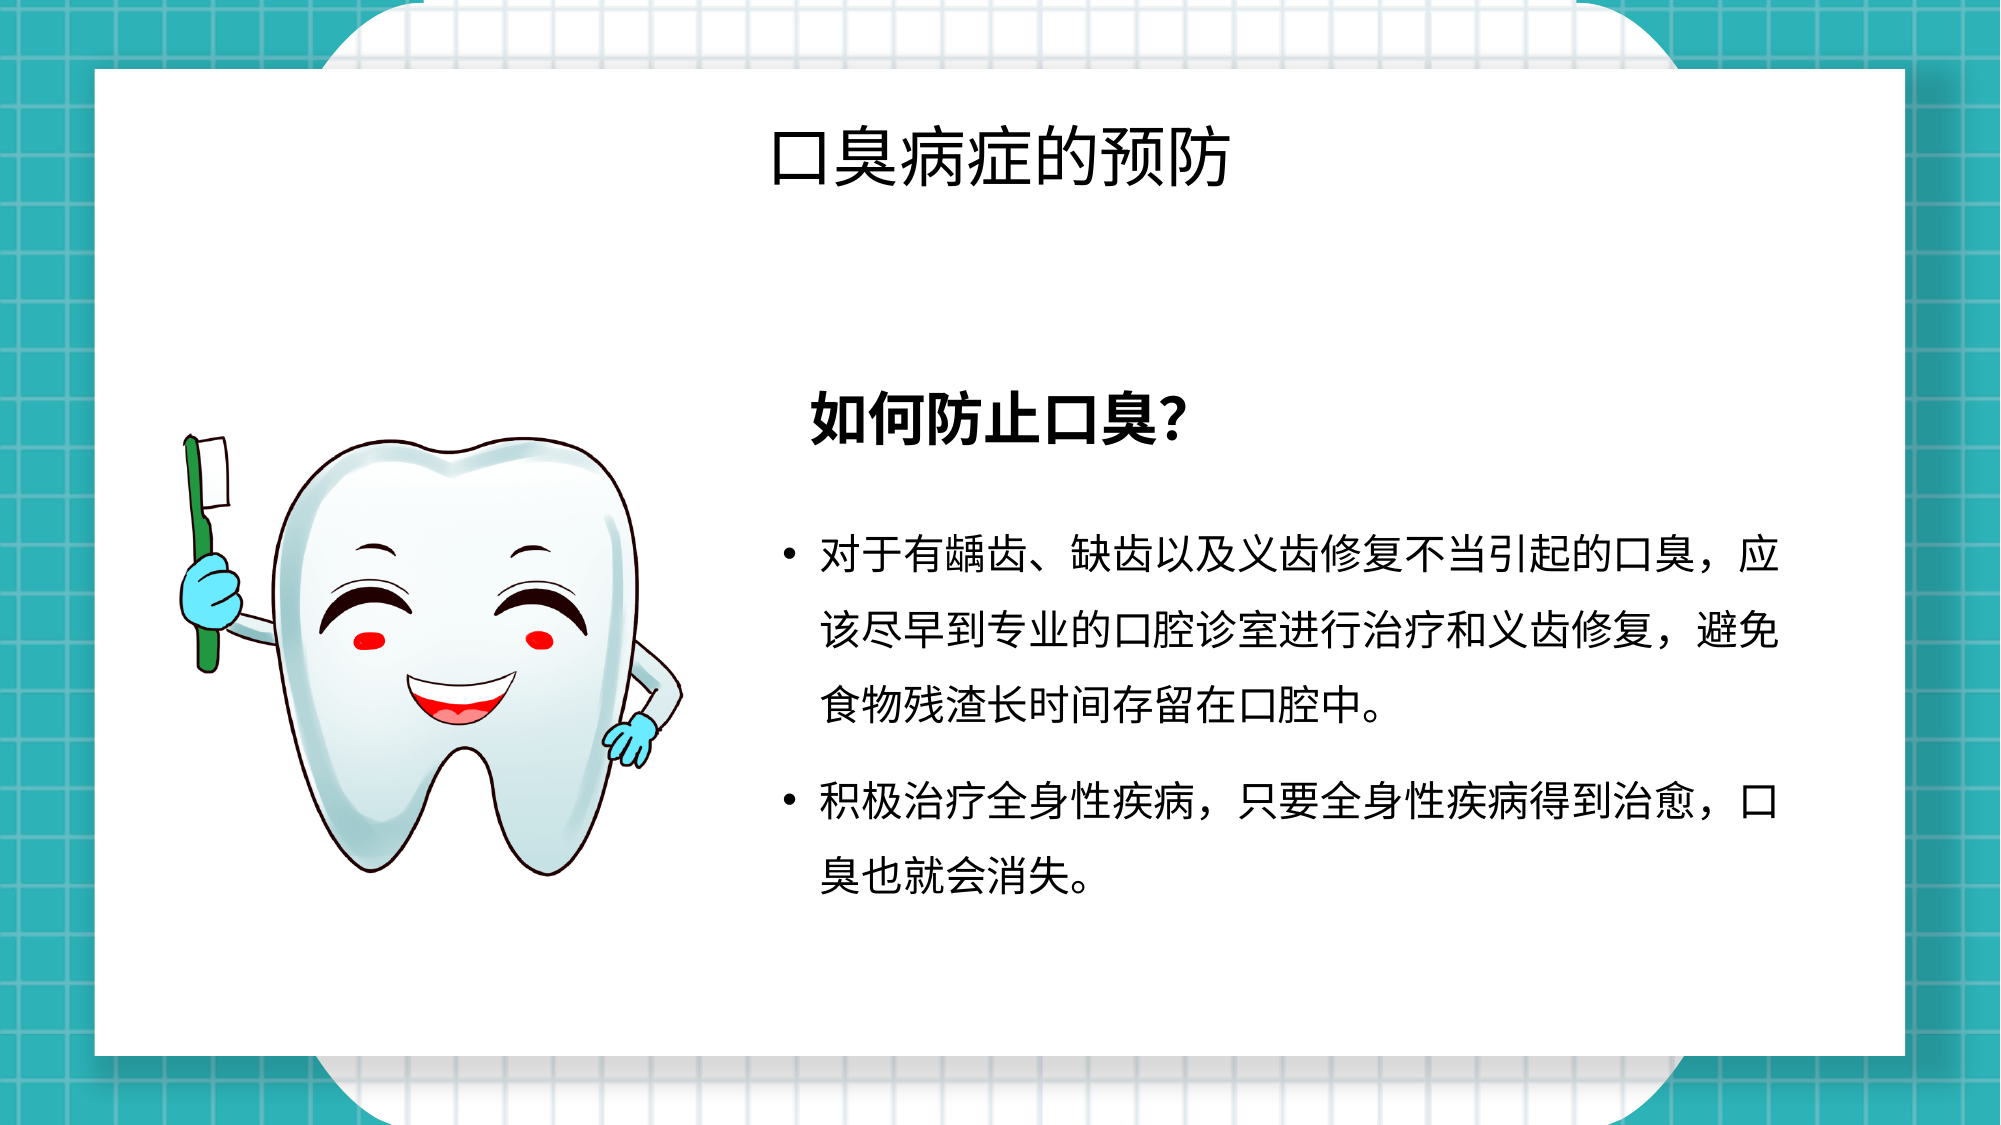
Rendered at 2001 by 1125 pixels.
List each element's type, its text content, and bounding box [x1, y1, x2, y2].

text_box [94, 68, 431, 1057]
picture [4, 0, 2000, 1125]
list 对于有龋齿、缺齿以及义齿修复不当引起的口臭，应该尽早到专业的口腔诊室进行治疗和义齿修复，避免食物残渣长时间存留在口腔中。 积极治疗全身性疾病，只要全身性疾病得到治愈，口臭也就会消失。 [1569, 495, 1805, 933]
text_box [1569, 68, 1906, 1057]
